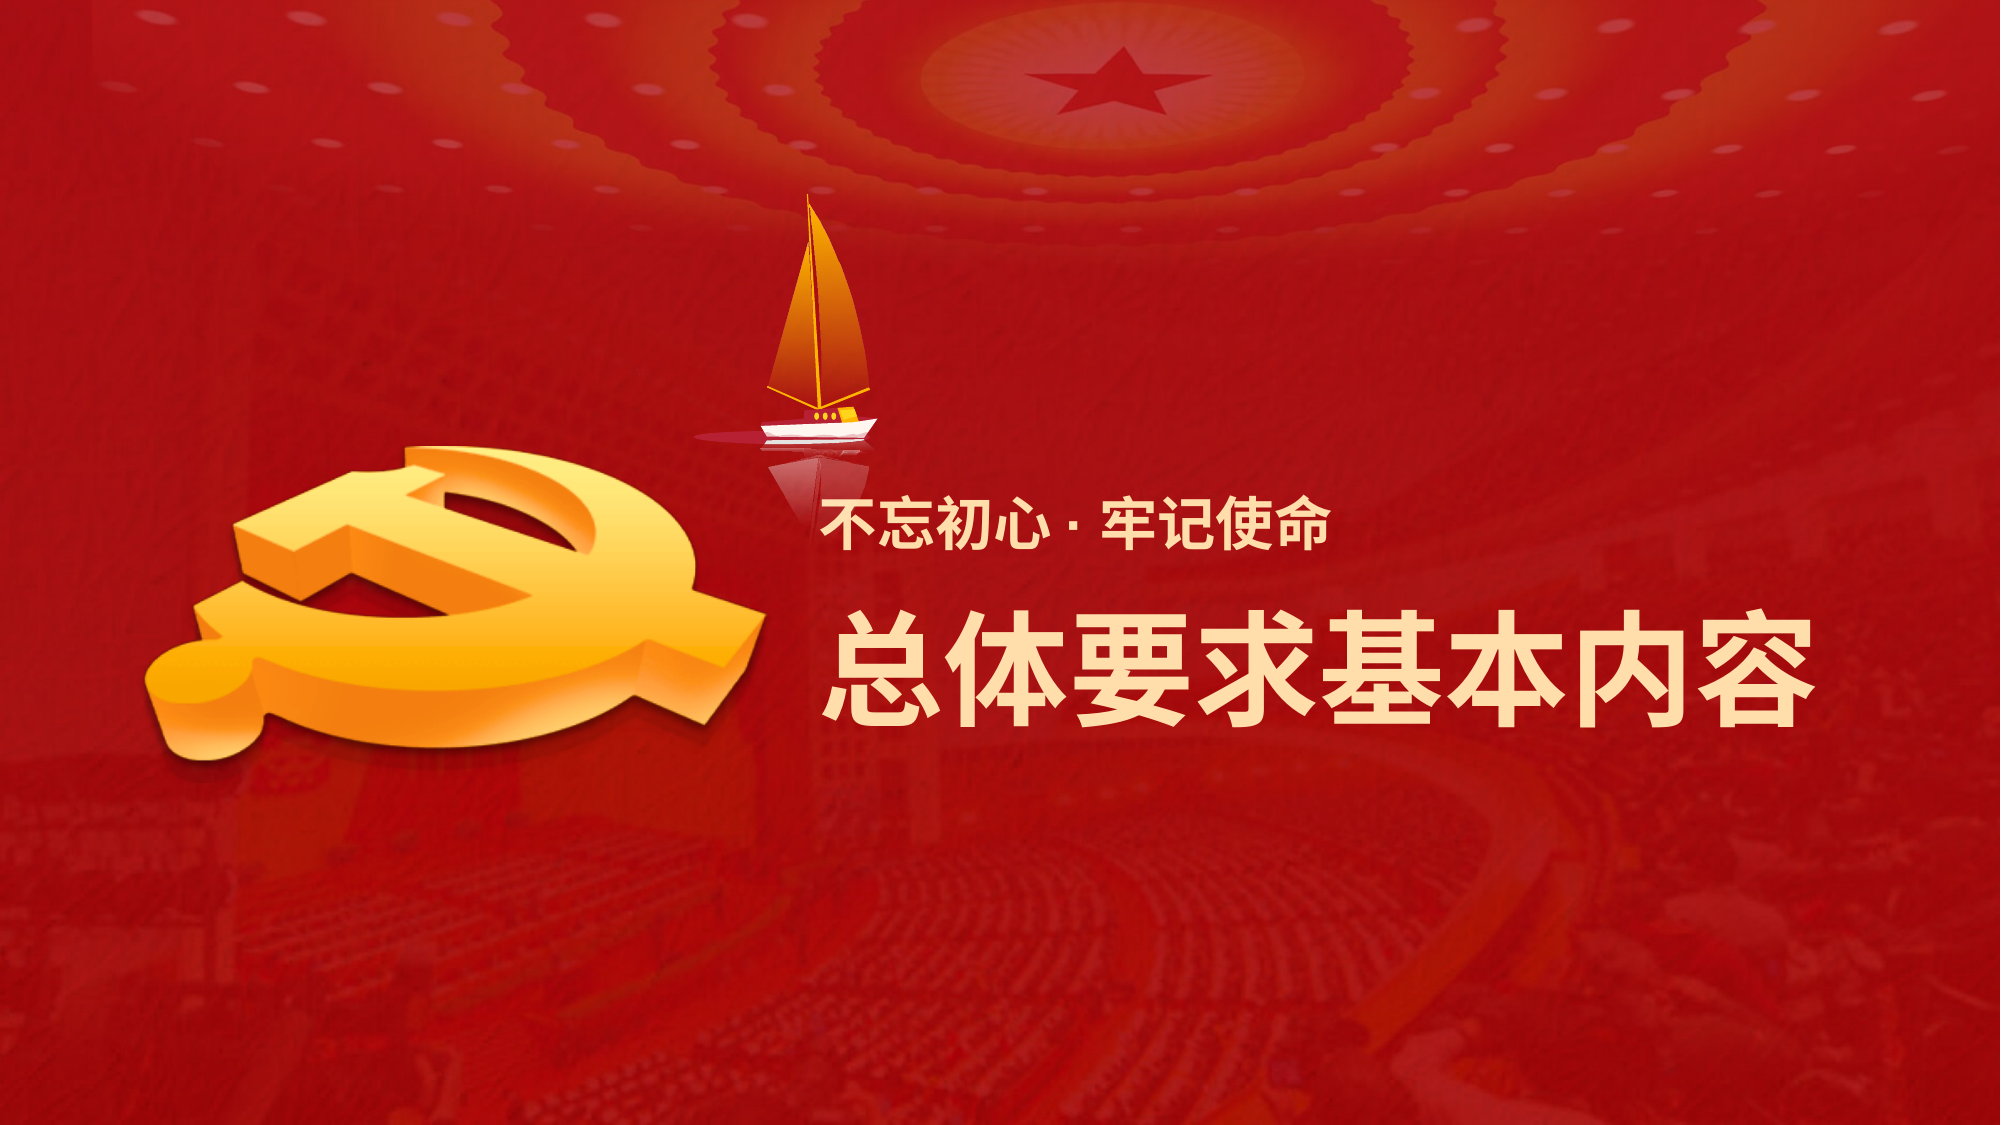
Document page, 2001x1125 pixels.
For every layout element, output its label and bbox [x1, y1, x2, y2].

picture [143, 446, 768, 783]
text_box [693, 193, 878, 566]
text_box [804, 479, 1857, 751]
